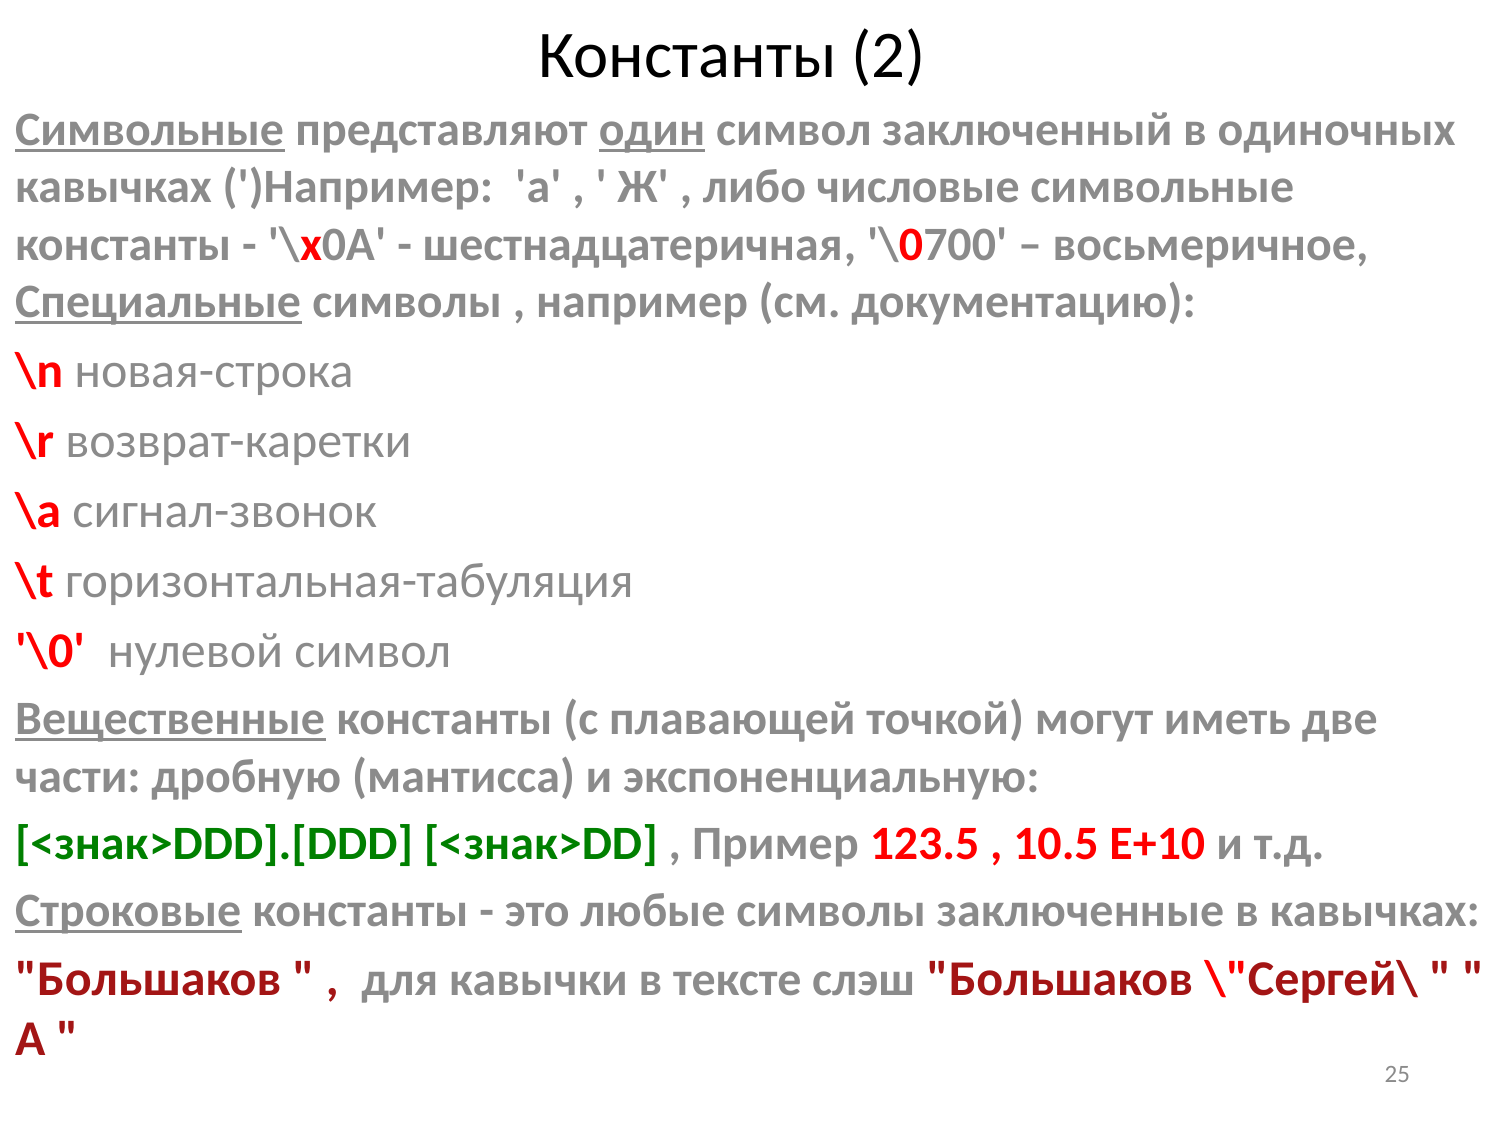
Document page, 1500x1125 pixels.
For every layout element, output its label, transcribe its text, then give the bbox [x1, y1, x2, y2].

text_box Символьные представляют один символ заключенный в одиночных кавычках (')Например: 'а' , ' Ж' , либо числовые символьные константы - '\х0А' - шестнадцатеричная, '\0700' – восьмеричное, Специальные символы , например (см. документацию): \n новая-строка \r возврат-каретки \а сигнал-звонок \t горизонтальная-табуляция '\0' нулевой символ Вещественные константы (с плавающей точкой) могут иметь две части: дробную (мантисса) и экспоненциальную: [<знак>DDD].[DDD] [<знак>DD] , Пример 123.5 , 10.5 Е+10 и т.д. Строковые константы - это любые символы заключенные в кавычках: "Большаков " , для кавычки в тексте слэш "Большаков \"Сергей\ " " А " [0, 89, 1500, 1035]
title Константы (2) [159, 0, 1306, 89]
slide_number 25 [1074, 1042, 1425, 1103]
